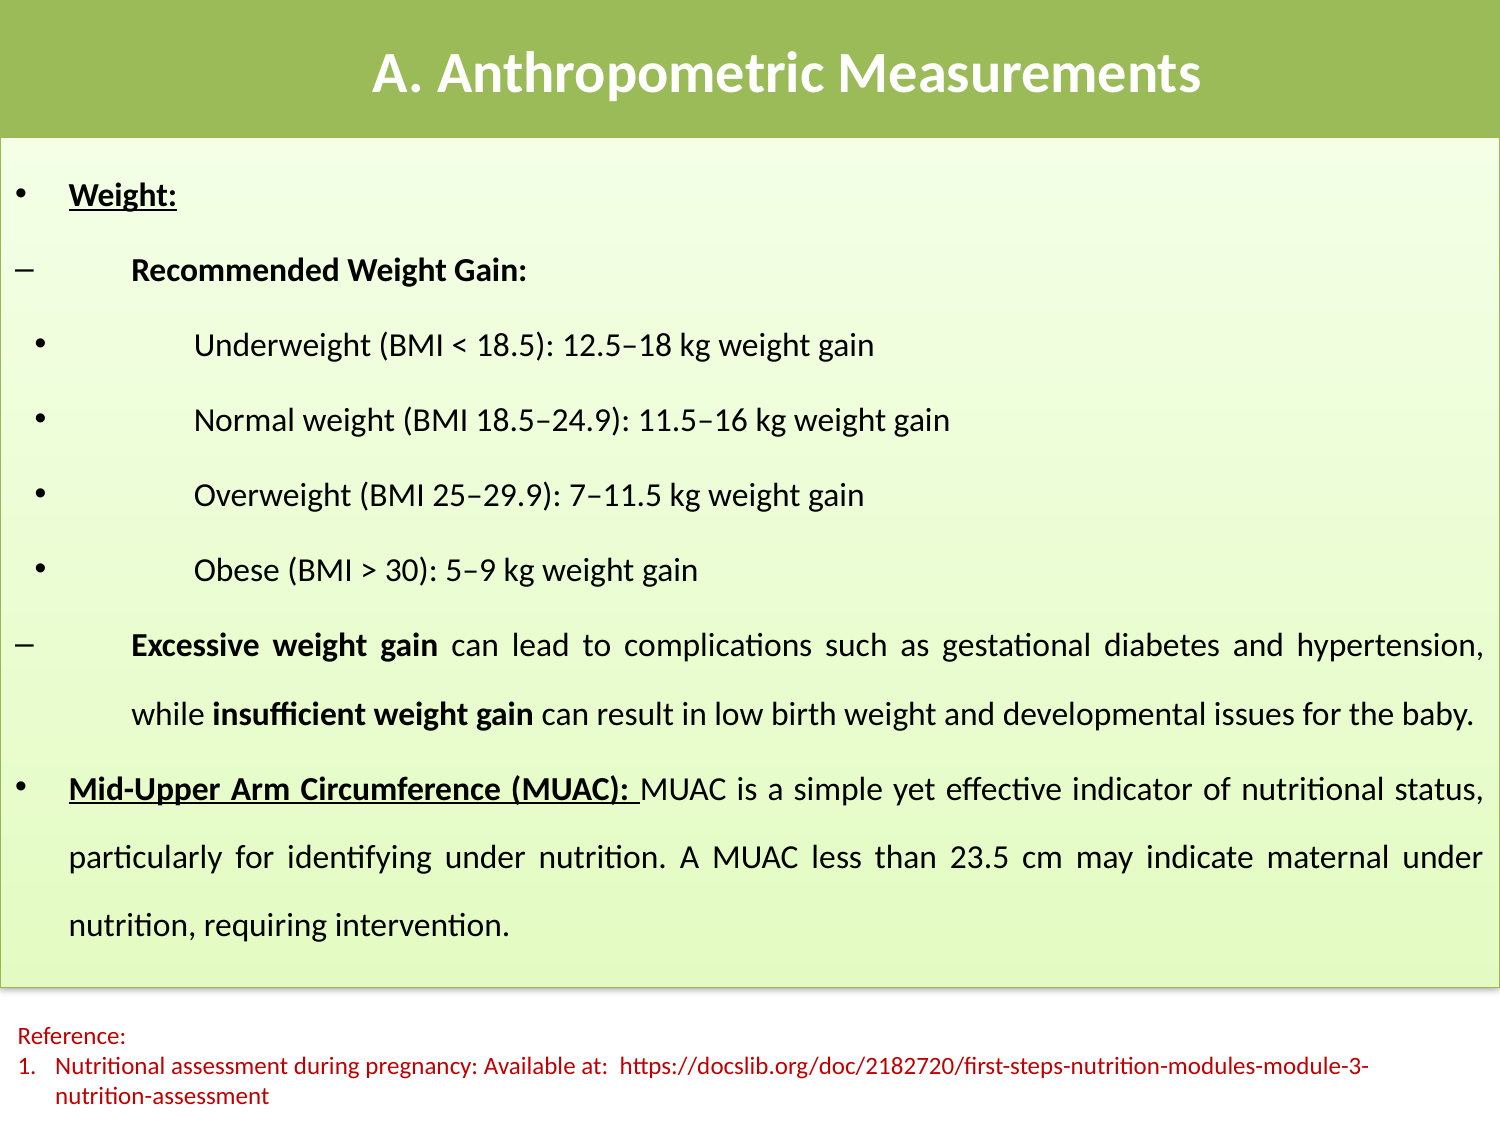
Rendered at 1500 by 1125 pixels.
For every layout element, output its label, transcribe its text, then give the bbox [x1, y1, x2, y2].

text_box Reference: Nutritional assessment during pregnancy: Available at: https://docslib.org/doc/2182720/first-steps-nutrition-modules-module-3-nutrition-assessment [3, 1012, 1428, 1118]
text_box A. Anthropometric Measurements [0, 0, 1500, 138]
list Weight: Recommended Weight Gain: Underweight (BMI < 18.5): 12.5–18 kg weight gain Normal weight (BMI 18.5–24.9): 11.5–16 kg weight gain Overweight (BMI 25–29.9): 7–11.5 kg weight gain Obese (BMI > 30): 5–9 kg weight gain Excessive weight gain can lead to complications such as gestational diabetes and hypertension, while insufficient weight gain can result in low birth weight and developmental issues for the baby. Mid-Upper Arm Circumference (MUAC): MUAC is a simple yet effective indicator of nutritional status, particularly for identifying under nutrition. A MUAC less than 23.5 cm may indicate maternal under nutrition, requiring intervention. [0, 138, 1500, 988]
